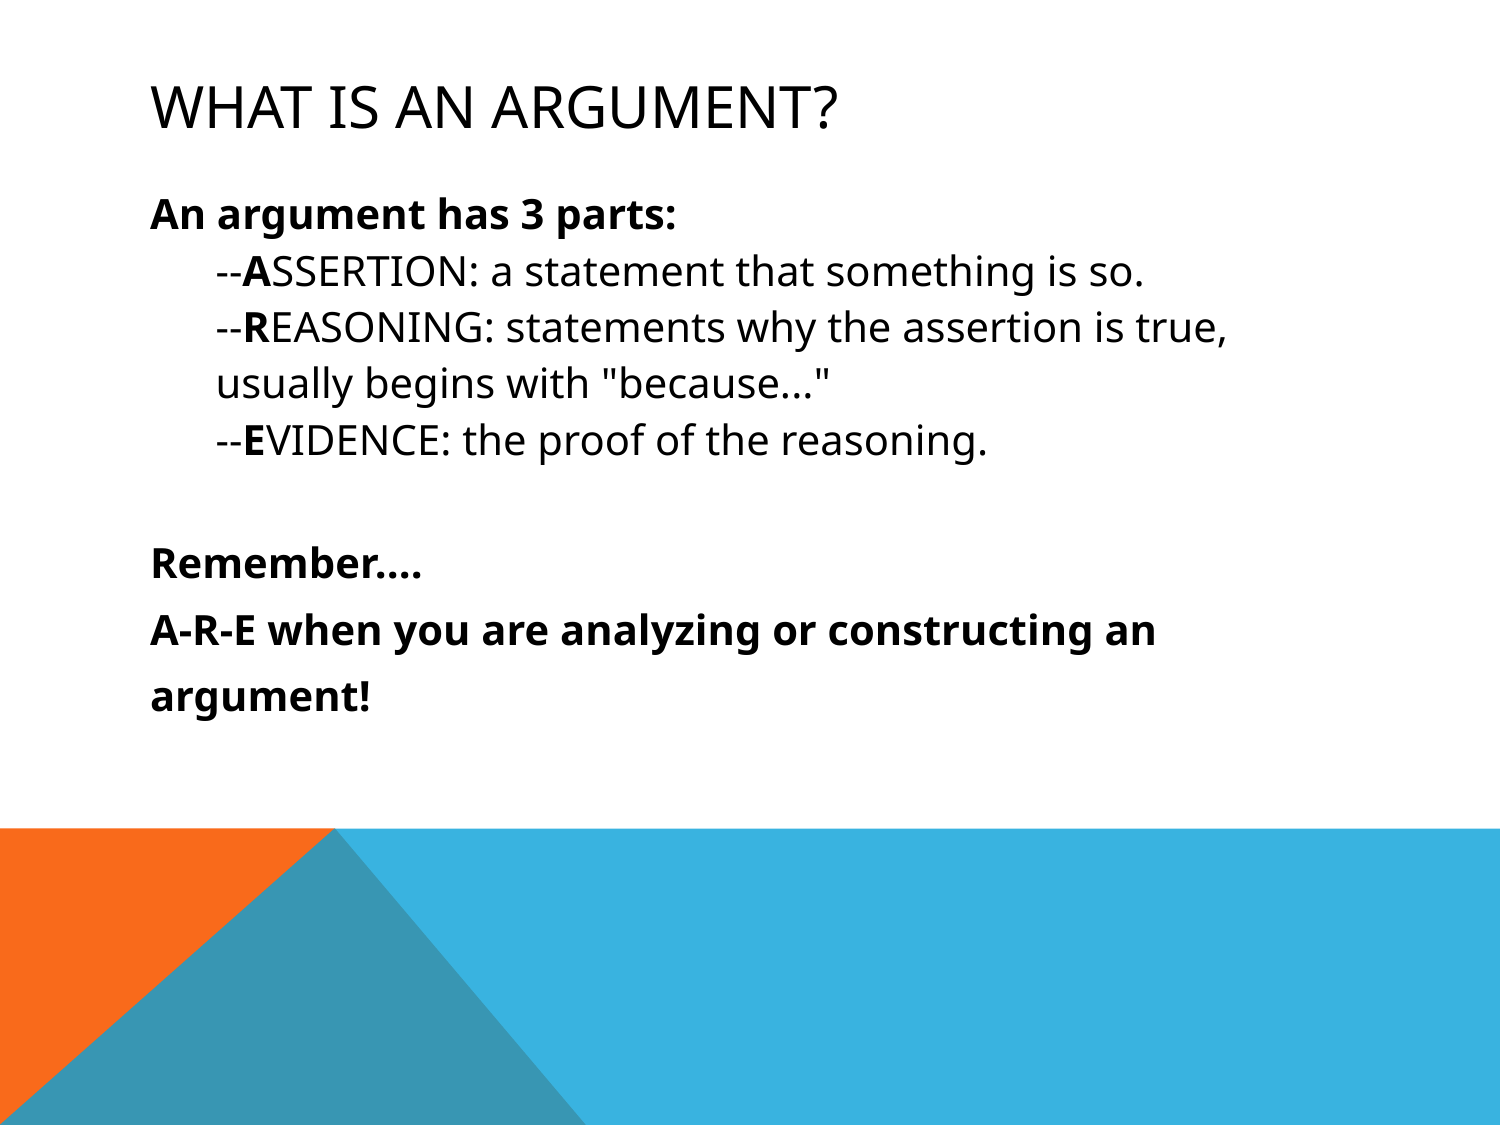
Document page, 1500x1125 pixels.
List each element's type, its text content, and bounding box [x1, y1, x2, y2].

title What is an argument? [135, 60, 1369, 150]
list An argument has 3 parts: --ASSERTION: a statement that something is so. --REASONING: statements why the assertion is true, usually begins with "because..." --EVIDENCE: the proof of the reasoning. Remember.... A-R-E when you are analyzing or constructing an argument! [135, 180, 1369, 768]
